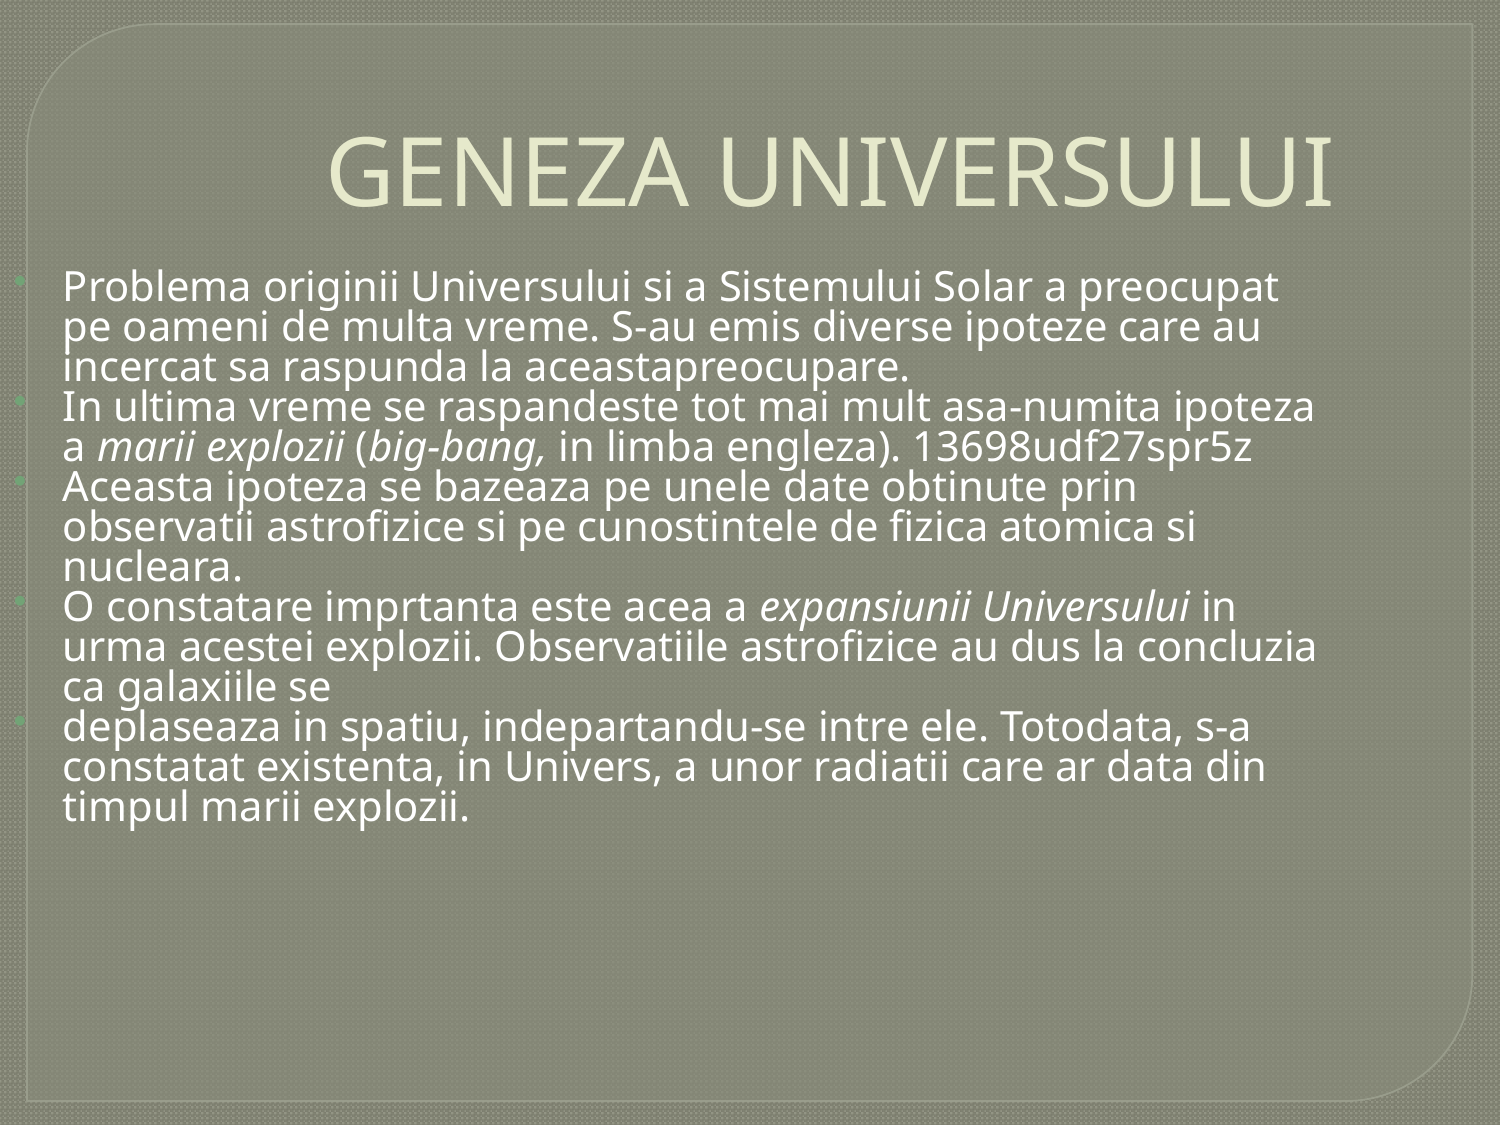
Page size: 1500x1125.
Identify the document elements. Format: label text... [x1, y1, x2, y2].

title GENEZA UNIVERSULUI [0, 45, 1350, 233]
list Problema originii Universului si a Sistemului Solar a preocupat pe oameni de multa vreme. S-au emis diverse ipoteze care au incercat sa raspunda la aceastapreocupare. In ultima vreme se raspandeste tot mai mult asa-numita ipoteza a marii explozii (big-bang, in limba engleza). 13698udf27spr5z Aceasta ipoteza se bazeaza pe unele date obtinute prin observatii astrofizice si pe cunostintele de fizica atomica si nucleara. O constatare imprtanta este acea a expansiunii Universului in urma acestei explozii. Observatiile astrofizice au dus la concluzia ca galaxiile se deplaseaza in spatiu, indepartandu-se intre ele. Totodata, s-a constatat existenta, in Univers, a unor radiatii care ar data din timpul marii explozii. [0, 262, 1351, 1006]
